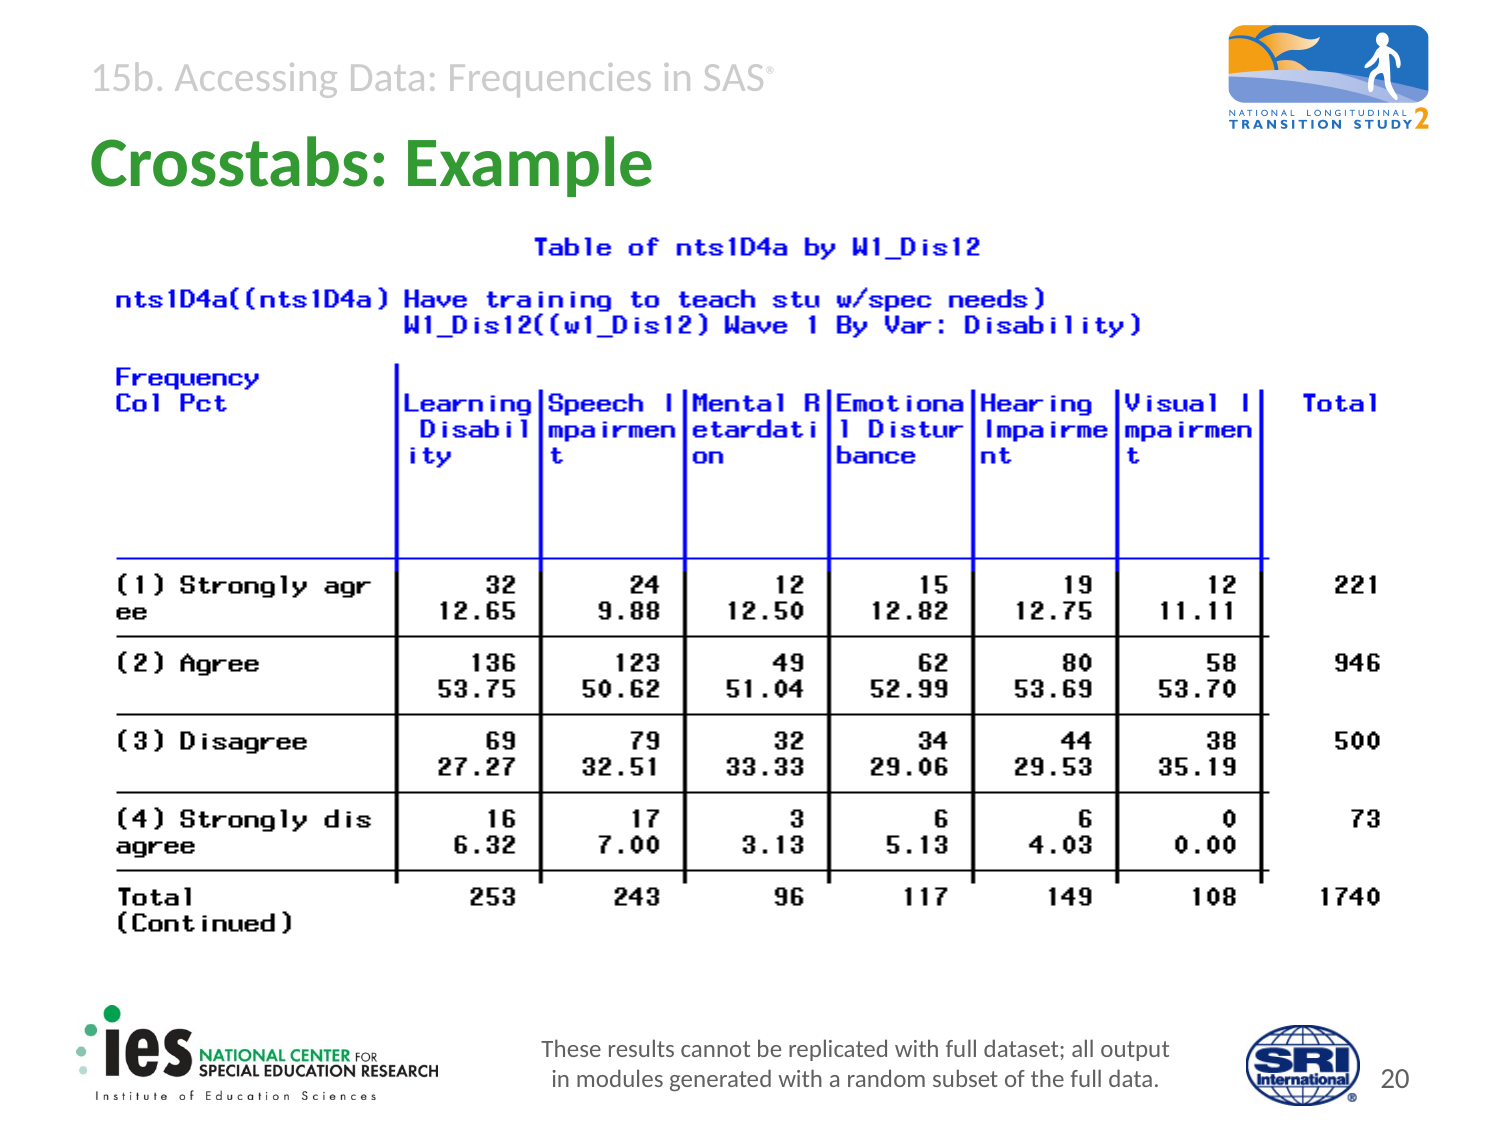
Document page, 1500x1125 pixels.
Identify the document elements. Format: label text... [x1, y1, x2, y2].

footer These results cannot be replicated with full dataset; all output in modules generated with a random subset of the full data. [437, 1024, 1276, 1104]
title Crosstabs: Example [74, 90, 1426, 226]
picture [99, 213, 1399, 1001]
slide_number 19 [1321, 1051, 1426, 1125]
picture [76, 1005, 438, 1100]
picture [1246, 1025, 1360, 1106]
